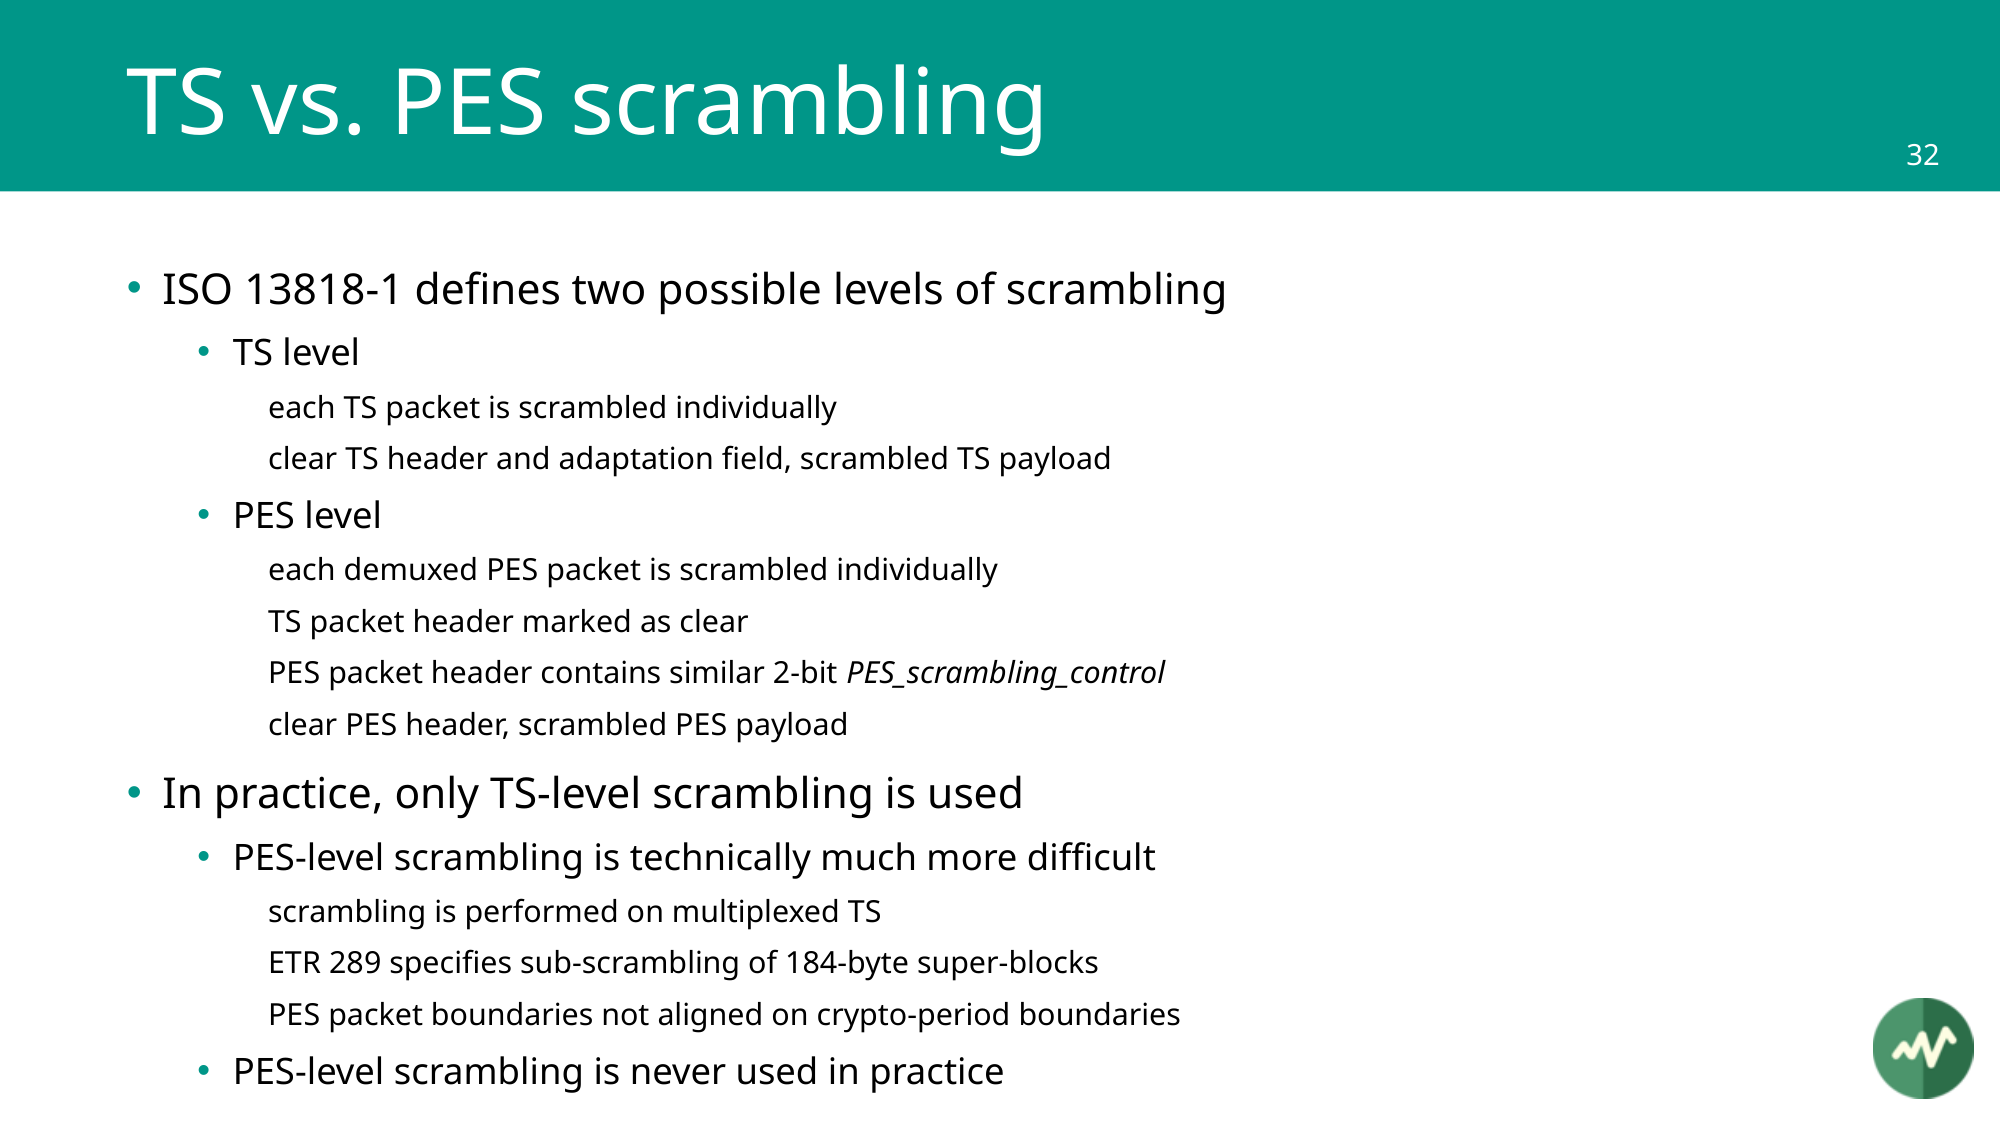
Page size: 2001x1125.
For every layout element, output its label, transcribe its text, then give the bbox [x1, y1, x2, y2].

picture [1873, 998, 1974, 1099]
list ISO 13818-1 defines two possible levels of scrambling TS level each TS packet is scrambled individually clear TS header and adaptation field, scrambled TS payload PES level each demuxed PES packet is scrambled individually TS packet header marked as clear PES packet header contains similar 2-bit PES_scrambling_control clear PES header, scrambled PES payload In practice, only TS-level scrambling is used PES-level scrambling is technically much more difficult scrambling is performed on multiplexed TS ETR 289 specifies sub-scrambling of 184-byte super-blocks PES packet boundaries not aligned on crypto-period boundaries PES-level scrambling is never used in practice [111, 244, 1812, 1103]
title TS vs. PES scrambling [111, 39, 1812, 171]
